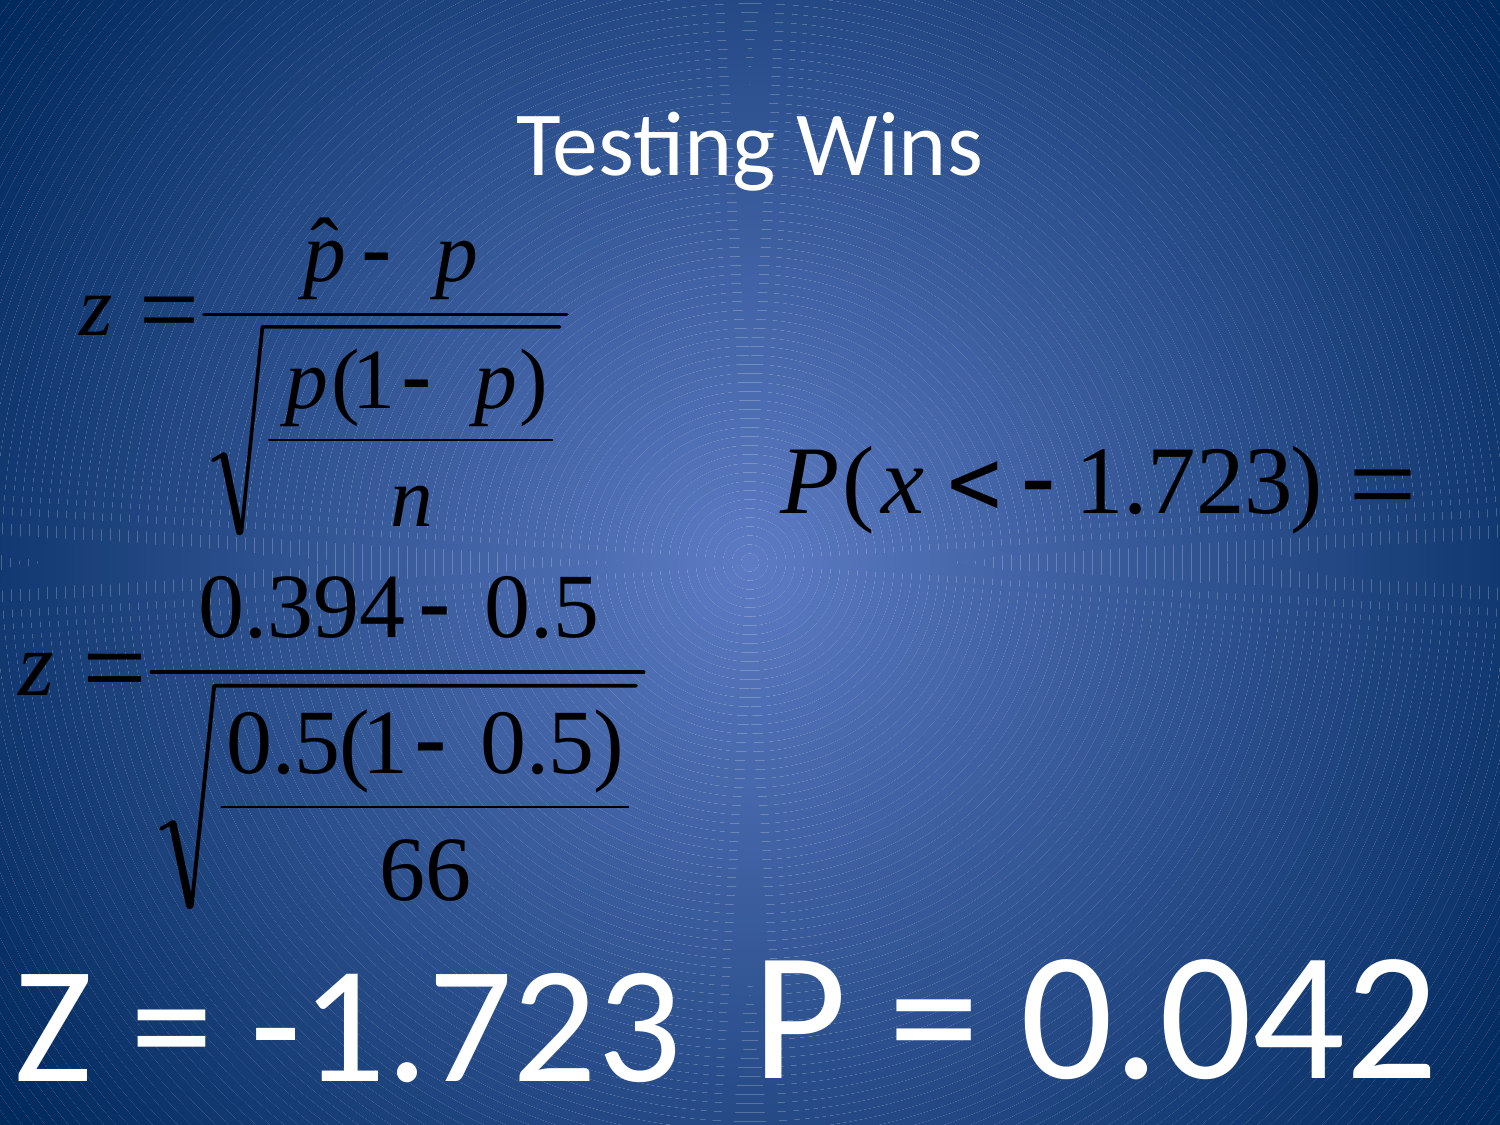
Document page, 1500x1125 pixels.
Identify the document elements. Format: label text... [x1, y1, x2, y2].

title Testing Wins [74, 44, 1426, 233]
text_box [762, 424, 1417, 555]
text_box Z = -1.723 [0, 907, 737, 1123]
text_box P = 0.042 [737, 887, 1475, 1123]
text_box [62, 199, 584, 548]
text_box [0, 549, 666, 926]
